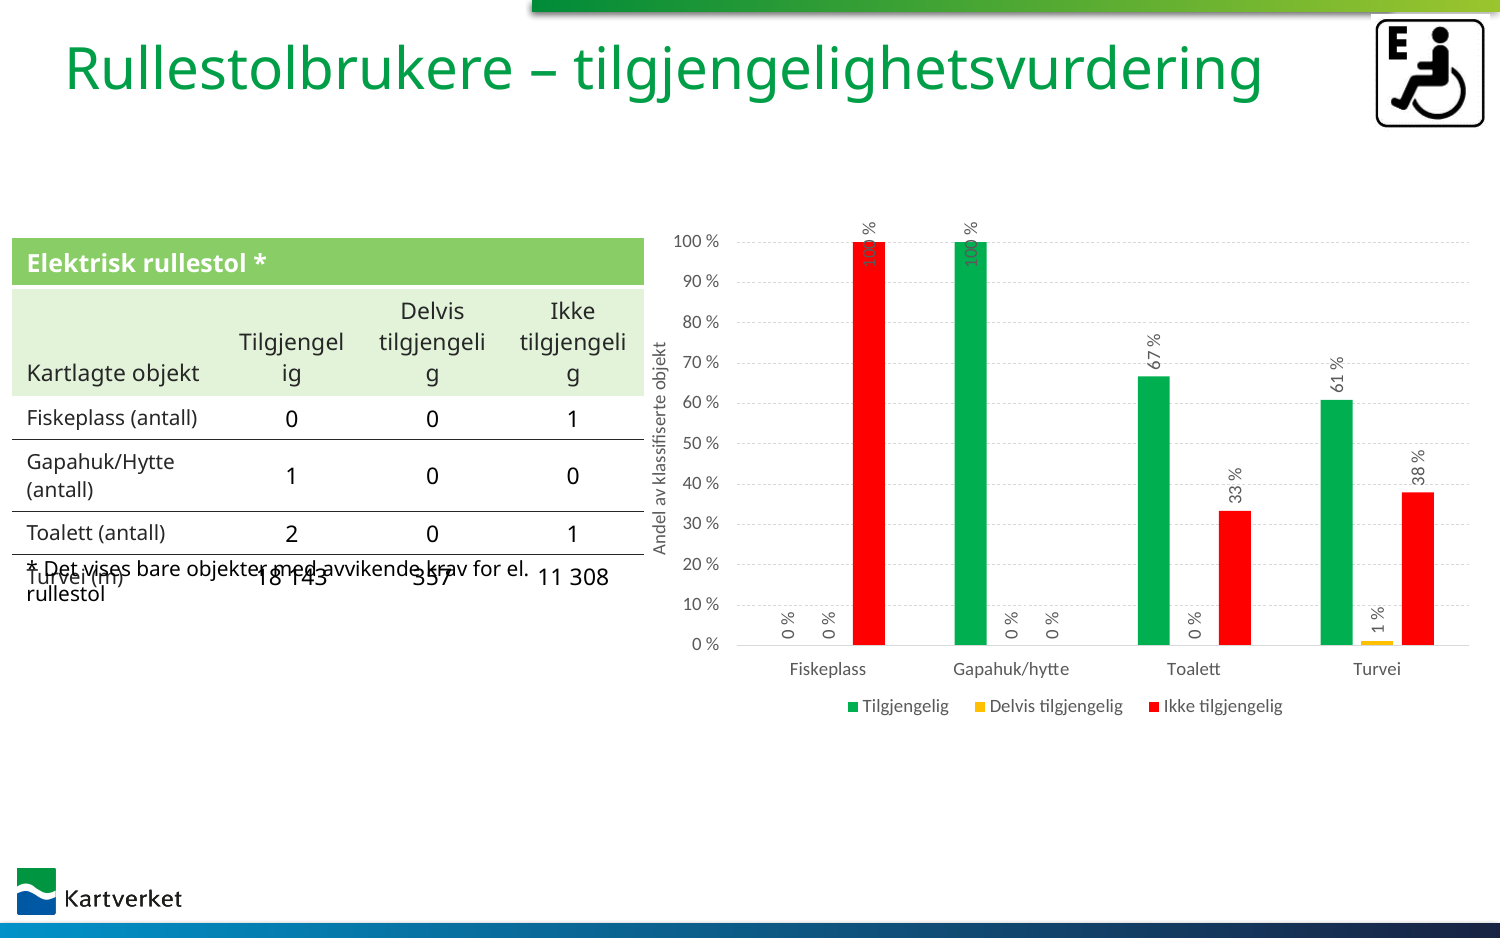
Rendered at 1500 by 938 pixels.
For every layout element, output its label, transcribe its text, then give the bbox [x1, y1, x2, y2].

table_cell 0 [222, 396, 362, 439]
table_cell 0 [362, 512, 503, 548]
table_cell Fiskeplass (antall) [12, 396, 222, 439]
table_cell Delvis tilgjengelig [362, 289, 503, 396]
picture [643, 218, 1481, 728]
table_cell Kartlagte objekt [12, 289, 222, 396]
table_cell 2 [222, 512, 362, 548]
table_cell Gapahuk/Hytte (antall) [12, 440, 222, 511]
table_header Elektrisk rullestol * [12, 238, 638, 285]
table_cell Toalett (antall) [12, 512, 222, 548]
table_cell 11 308 [597, 555, 638, 598]
text_box * Det vises bare objekter med avvikende krav for el. rullestol [11, 548, 597, 613]
table_cell 0 [503, 440, 638, 511]
table_cell 1 [503, 396, 638, 439]
table_cell 0 [362, 440, 503, 511]
table_cell 1 [503, 512, 638, 554]
table_cell 0 [362, 396, 503, 439]
text_box Rullestolbrukere – tilgjengelighetsvurdering [49, 12, 1372, 109]
table_cell 1 [222, 440, 362, 511]
table_cell Ikke tilgjengelig [503, 289, 638, 396]
table_cell Tilgjengelig [222, 289, 362, 396]
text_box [1371, 13, 1491, 133]
